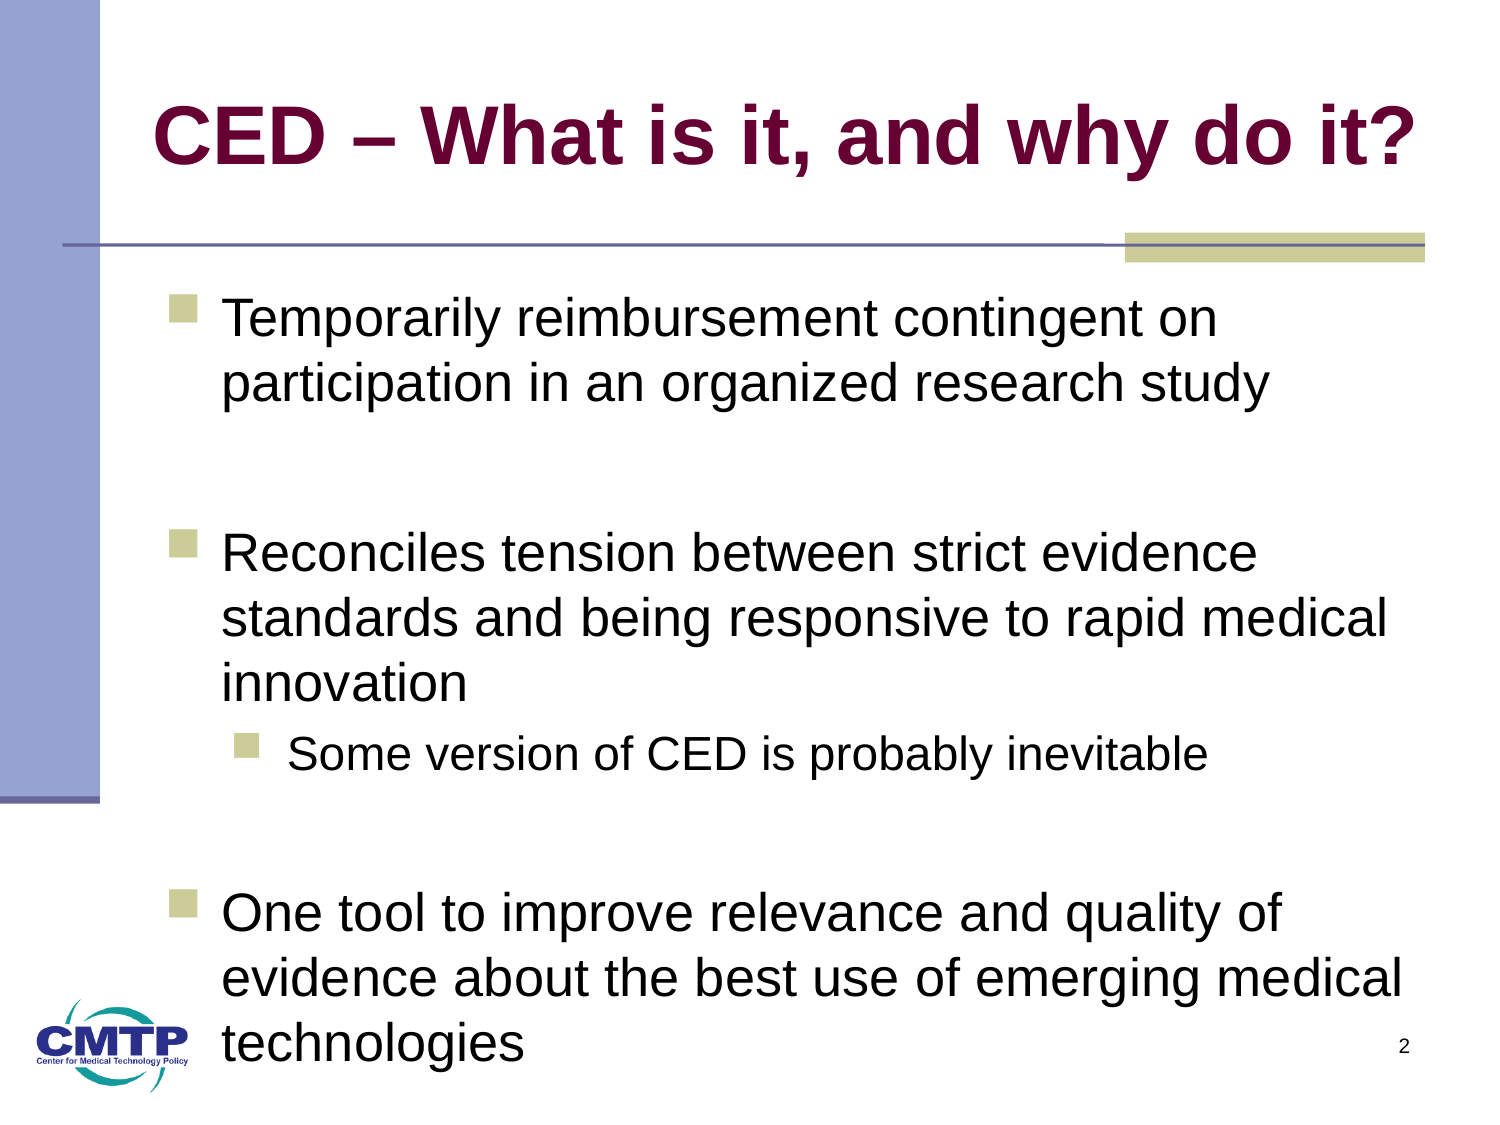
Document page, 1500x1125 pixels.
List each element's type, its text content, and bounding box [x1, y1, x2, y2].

slide_number 2 [1112, 1024, 1426, 1101]
title CED – What is it, and why do it? [137, 37, 1488, 226]
list Temporarily reimbursement contingent on participation in an organized research study Reconciles tension between strict evidence standards and being responsive to rapid medical innovation Some version of CED is probably inevitable One tool to improve relevance and quality of evidence about the best use of emerging medical technologies [149, 274, 1451, 1019]
picture [34, 999, 188, 1093]
